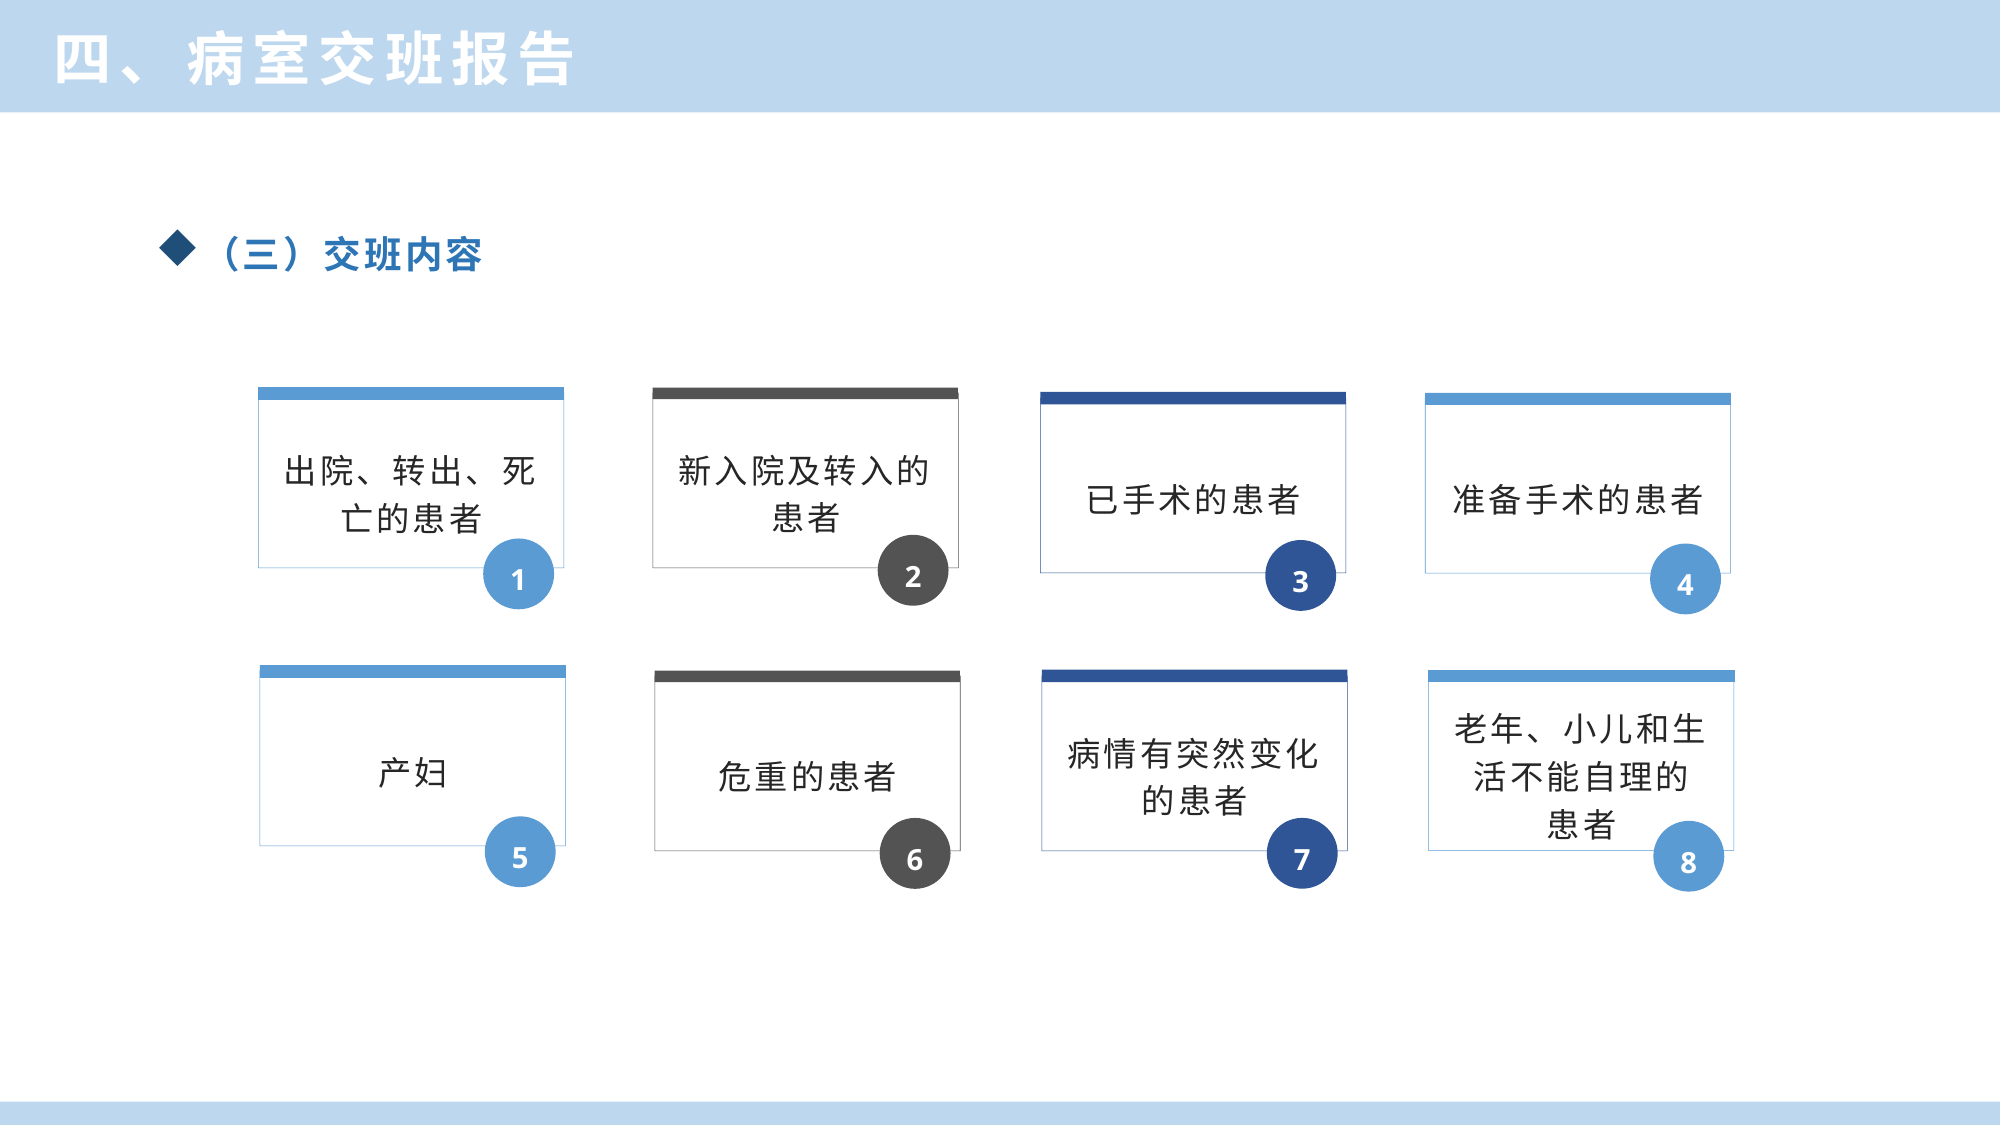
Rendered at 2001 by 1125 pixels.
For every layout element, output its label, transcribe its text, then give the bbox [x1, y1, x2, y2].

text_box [1040, 391, 1346, 611]
text_box （三）交班内容 [143, 202, 1857, 282]
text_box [654, 670, 961, 889]
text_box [1425, 392, 1731, 615]
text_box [259, 665, 566, 888]
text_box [1041, 669, 1348, 889]
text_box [258, 387, 564, 610]
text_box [1428, 670, 1734, 892]
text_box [652, 387, 959, 606]
text_box 四、病室交班报告 [41, 16, 589, 98]
